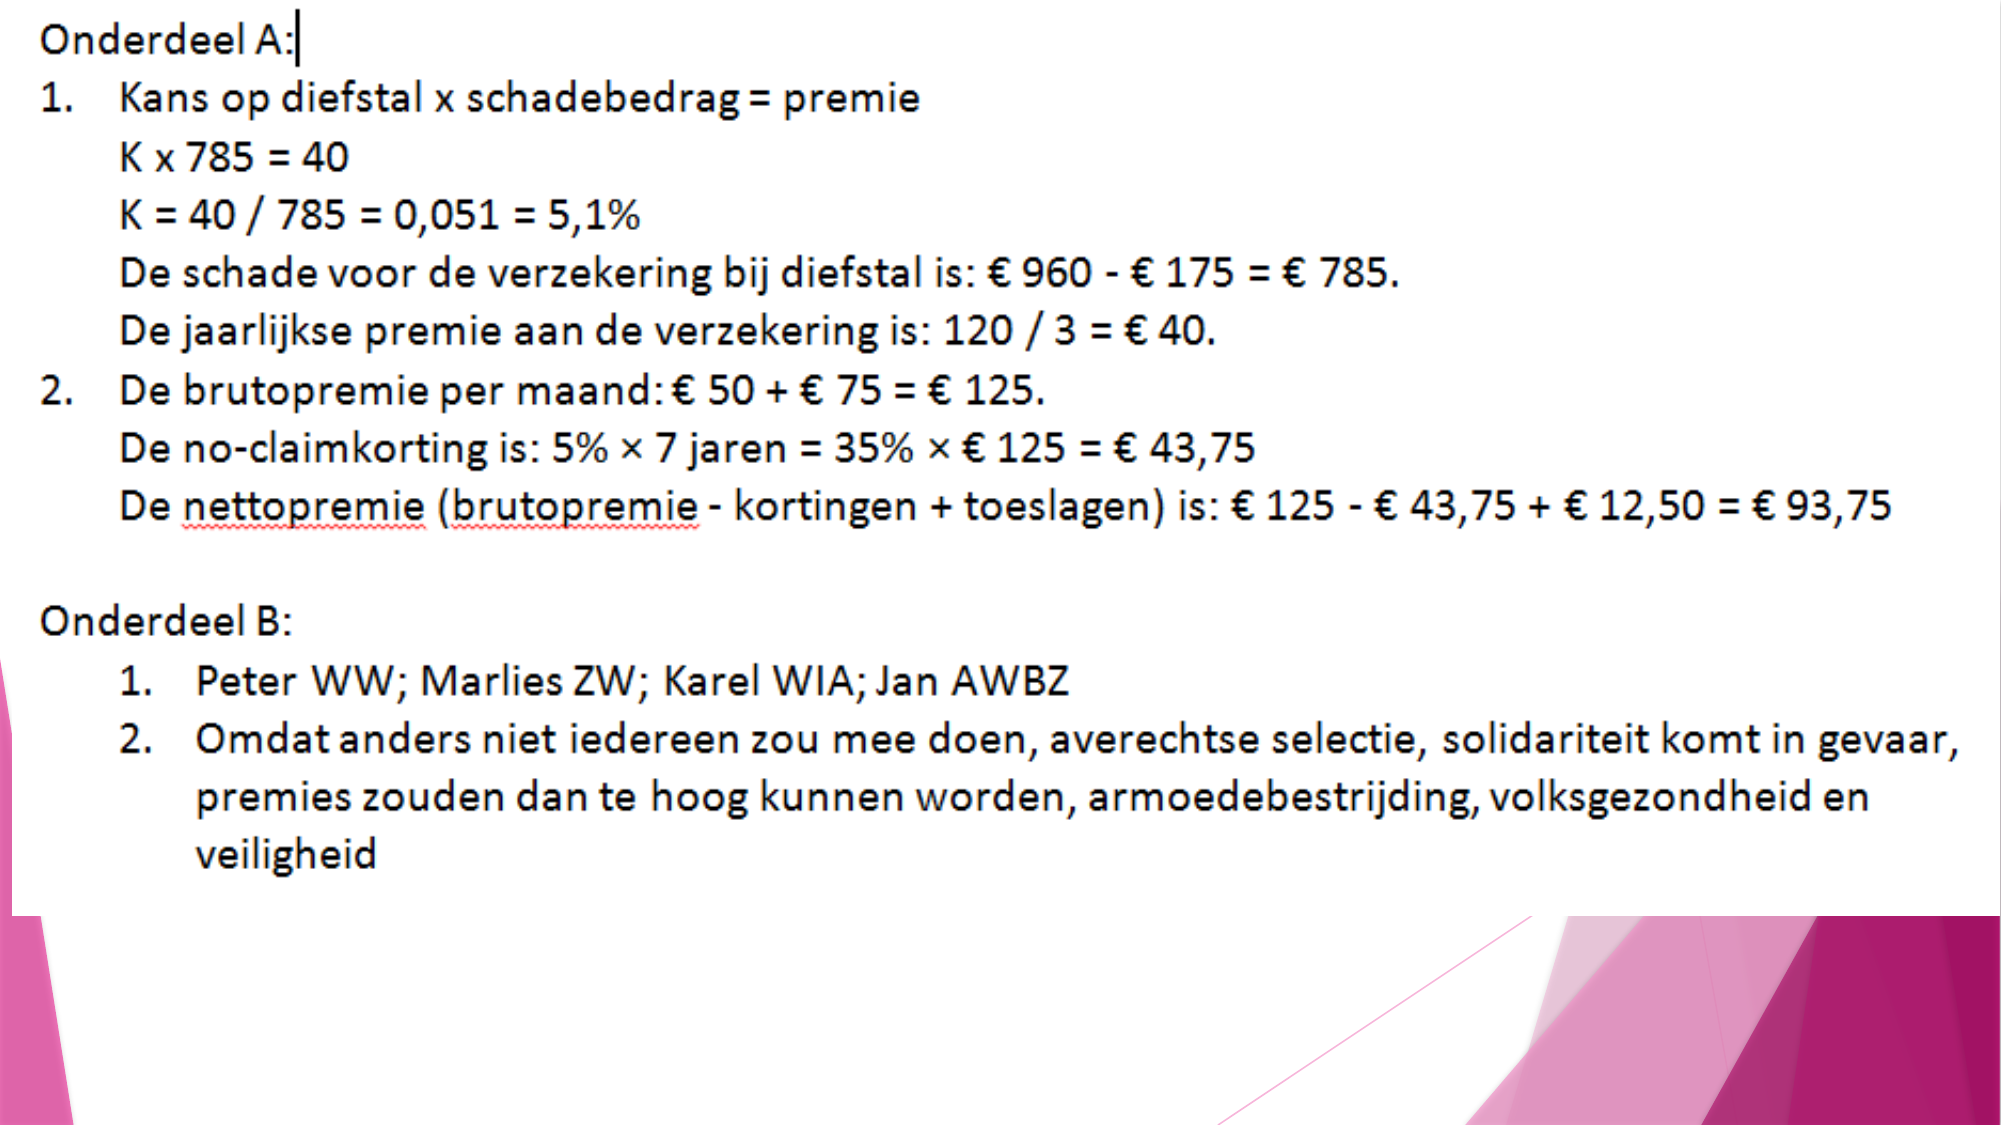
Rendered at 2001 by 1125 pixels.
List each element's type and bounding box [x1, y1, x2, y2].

picture [11, 0, 2000, 917]
